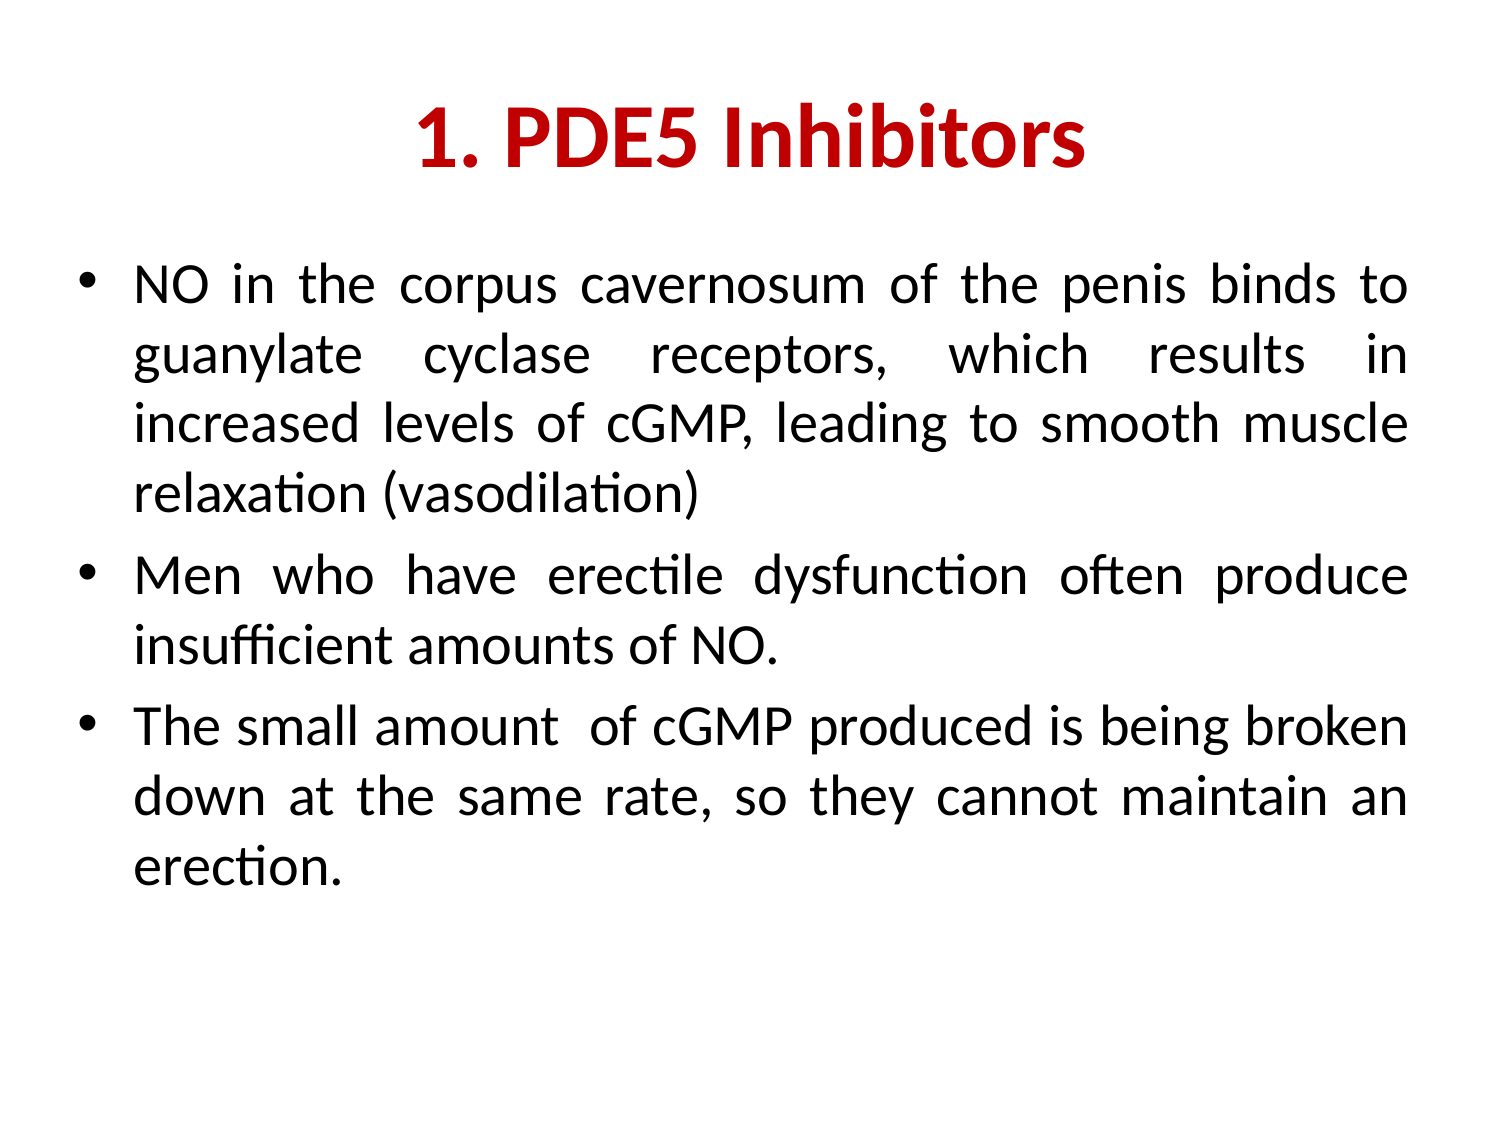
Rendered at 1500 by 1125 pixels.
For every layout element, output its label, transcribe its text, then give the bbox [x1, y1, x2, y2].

list NO in the corpus cavernosum of the penis binds to guanylate cyclase receptors, which results in increased levels of cGMP, leading to smooth muscle relaxation (vasodilation) Men who have erectile dysfunction often produce insufficient amounts of NO. The small amount of cGMP produced is being broken down at the same rate, so they cannot maintain an erection. [62, 237, 1425, 1000]
title 1. PDE5 Inhibitors [75, 37, 1425, 225]
